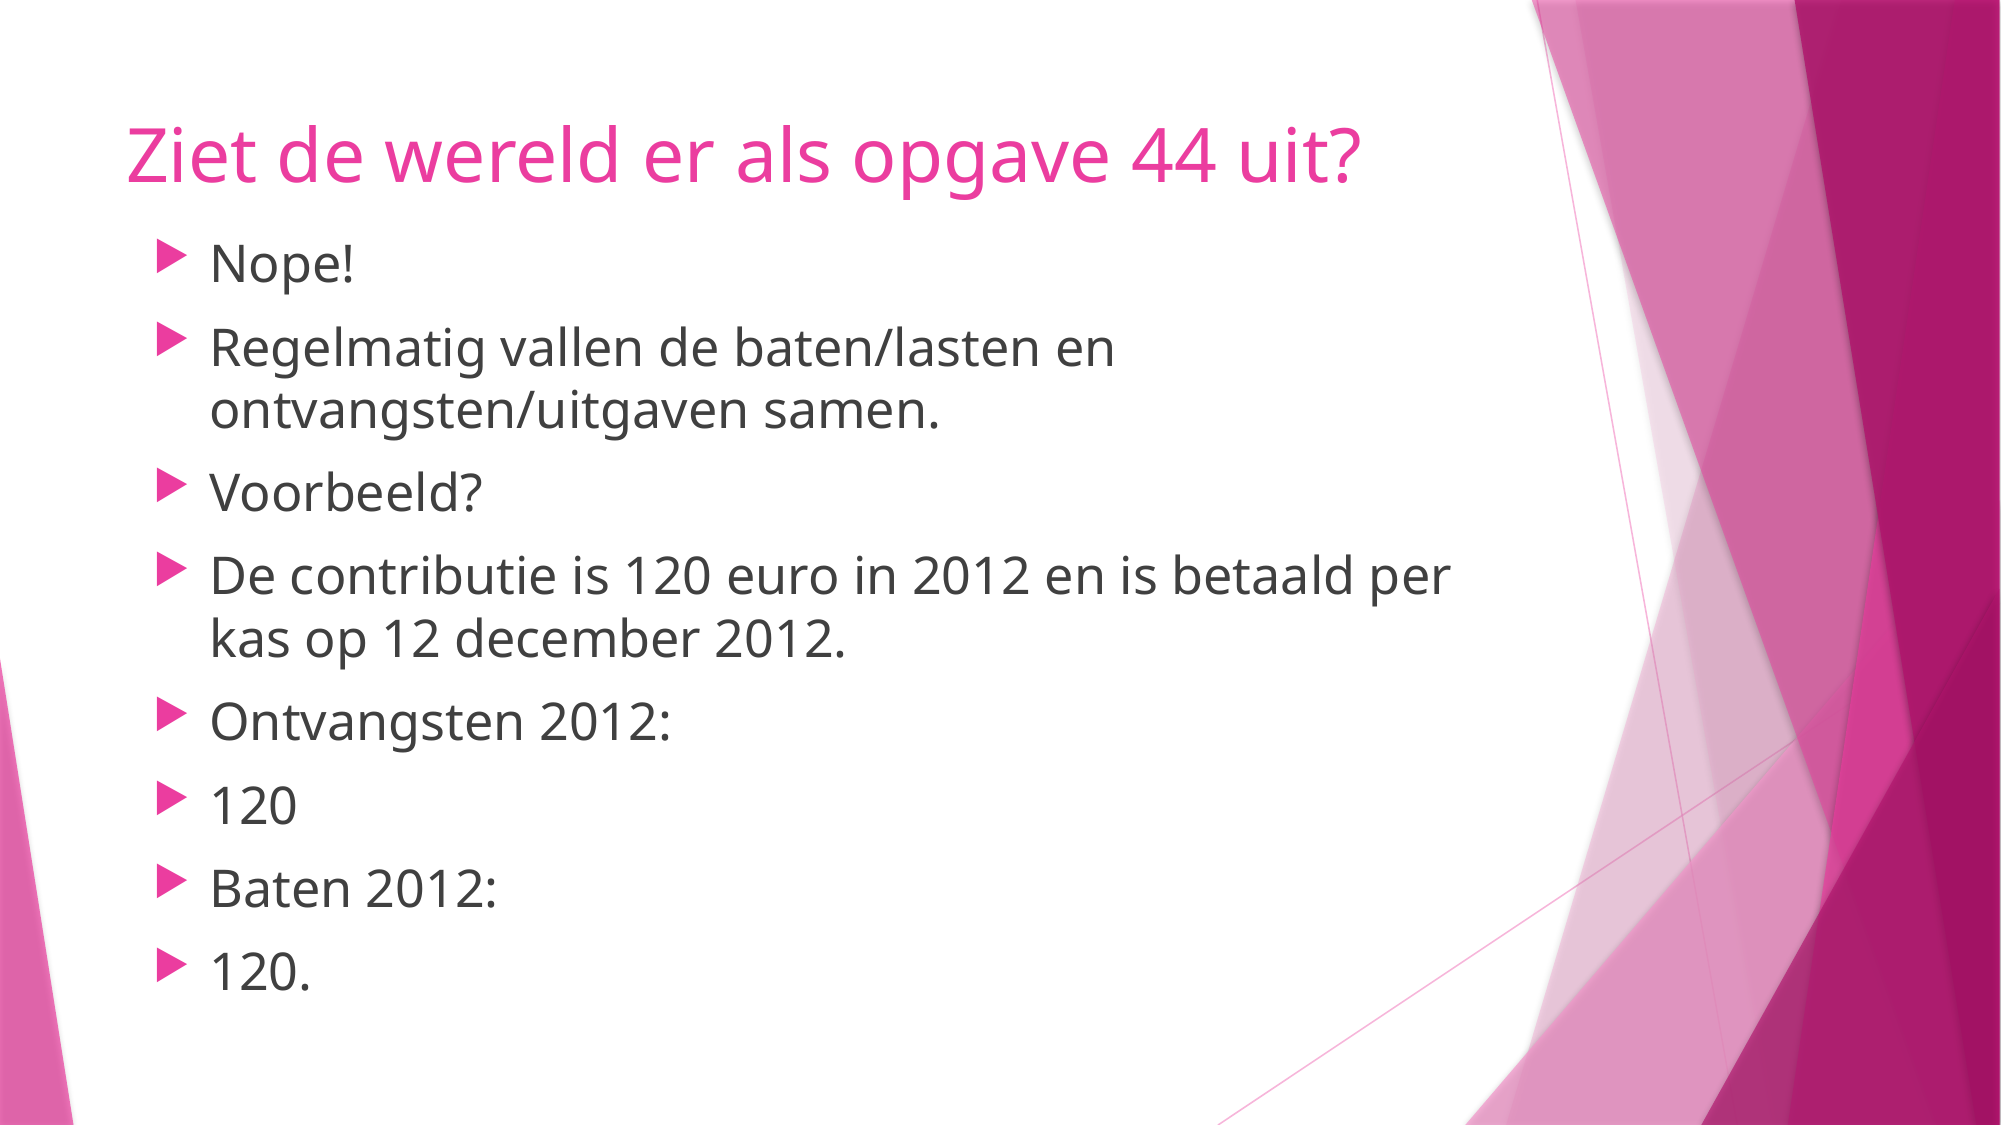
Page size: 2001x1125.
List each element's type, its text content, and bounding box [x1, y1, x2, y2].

title Ziet de wereld er als opgave 44 uit? [111, 99, 1522, 317]
list Nope! Regelmatig vallen de baten/lasten en ontvangsten/uitgaven samen. Voorbeeld? De contributie is 120 euro in 2012 en is betaald per kas op 12 december 2012. Ontvangsten 2012: 120 Baten 2012: 120. [138, 223, 1522, 992]
